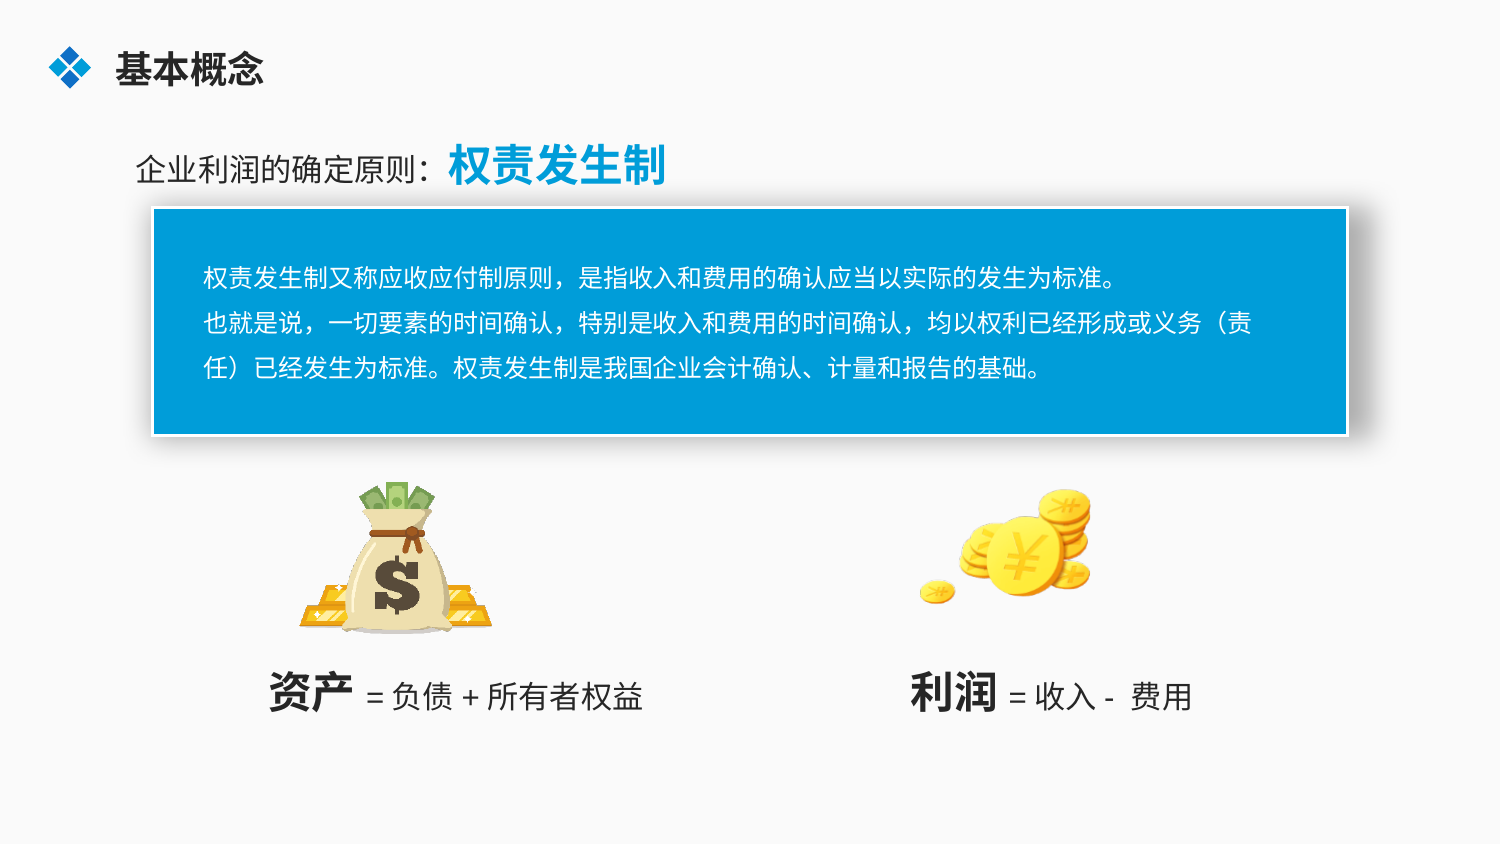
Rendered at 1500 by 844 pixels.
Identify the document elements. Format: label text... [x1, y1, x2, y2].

text_box 利润=收入- 费用 [895, 643, 1214, 725]
text_box 企业利润的确定原则：权责发生制 [120, 117, 862, 198]
text_box 基本概念 [100, 38, 308, 99]
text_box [55, 52, 85, 83]
picture [895, 455, 1101, 607]
picture [299, 482, 492, 634]
text_box 资产=负债+所有者权益 [253, 643, 670, 725]
text_box [151, 207, 1349, 436]
text_box 权责发生制又称应收应付制原则，是指收入和费用的确认应当以实际的发生为标准。 也就是说，一切要素的时间确认，特别是收入和费用的时间确认，均以权利已经形成或义务（责任）已经发生为标准。权责发生制是我国企业会计确认、计量和报告的基础。 [188, 239, 1312, 390]
